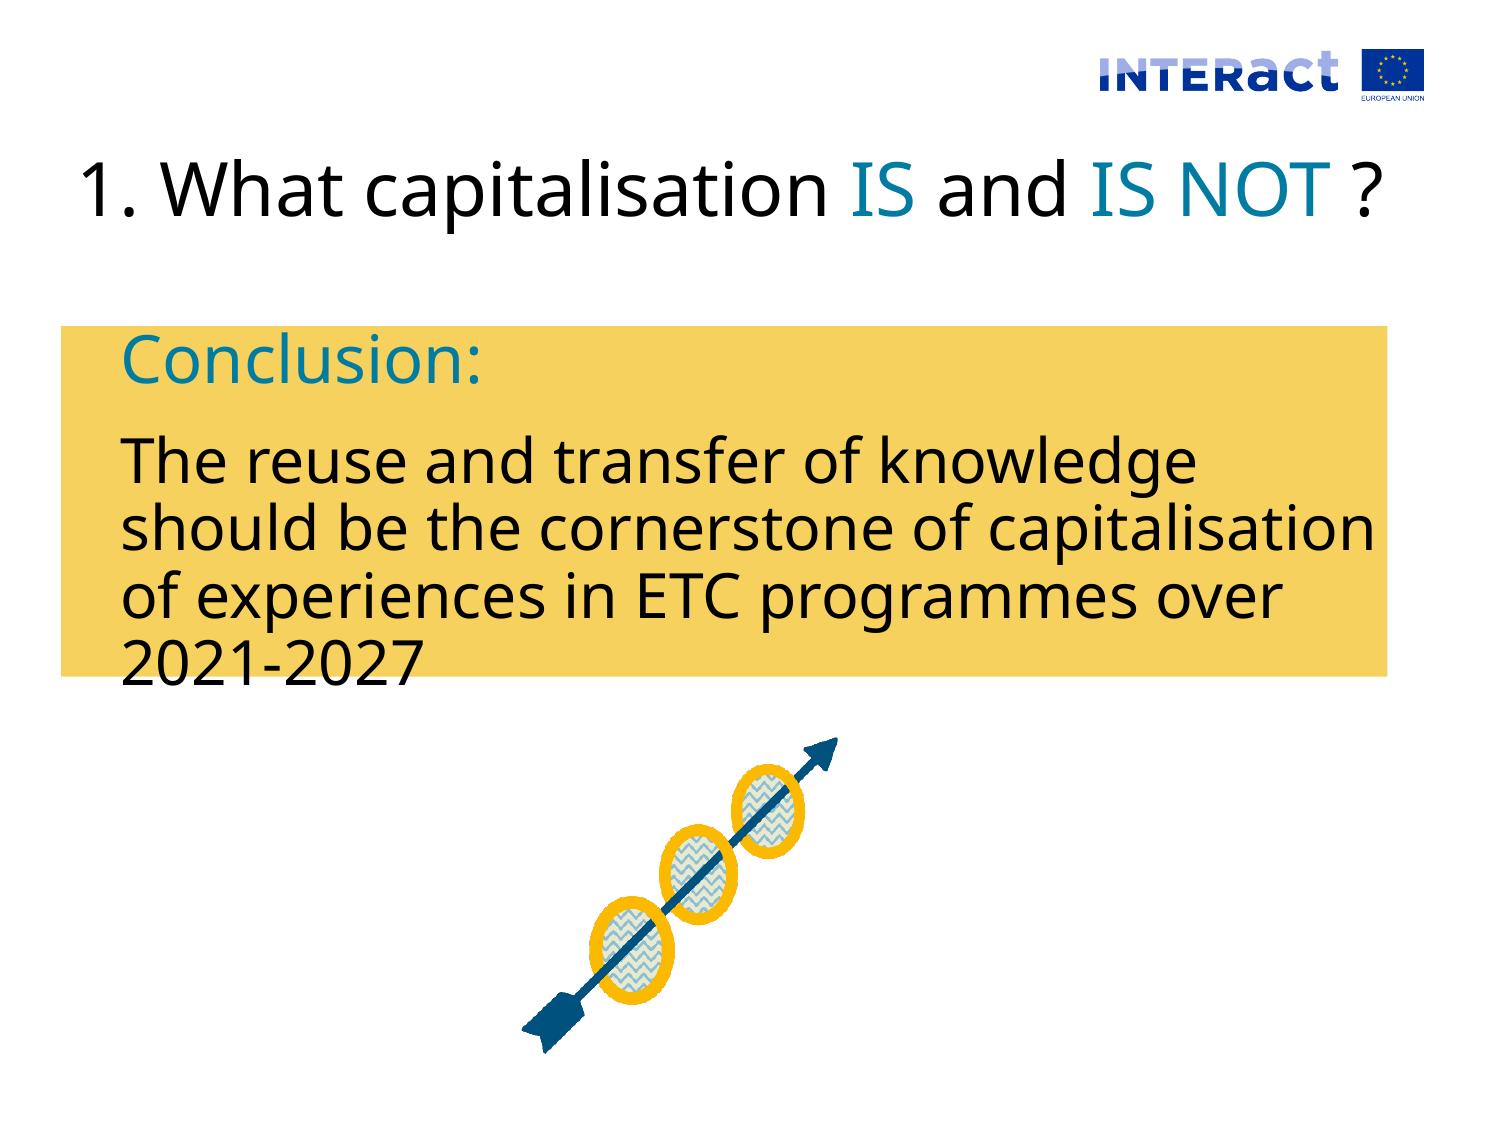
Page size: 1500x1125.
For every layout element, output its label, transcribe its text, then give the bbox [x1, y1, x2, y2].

list Conclusion: The reuse and transfer of knowledge should be the cornerstone of capitalisation of experiences in ETC programmes over 2021-2027 [61, 326, 1388, 677]
picture [442, 704, 923, 1092]
title 1. What capitalisation IS and IS NOT ? [76, 151, 1424, 233]
picture [1100, 49, 1424, 101]
